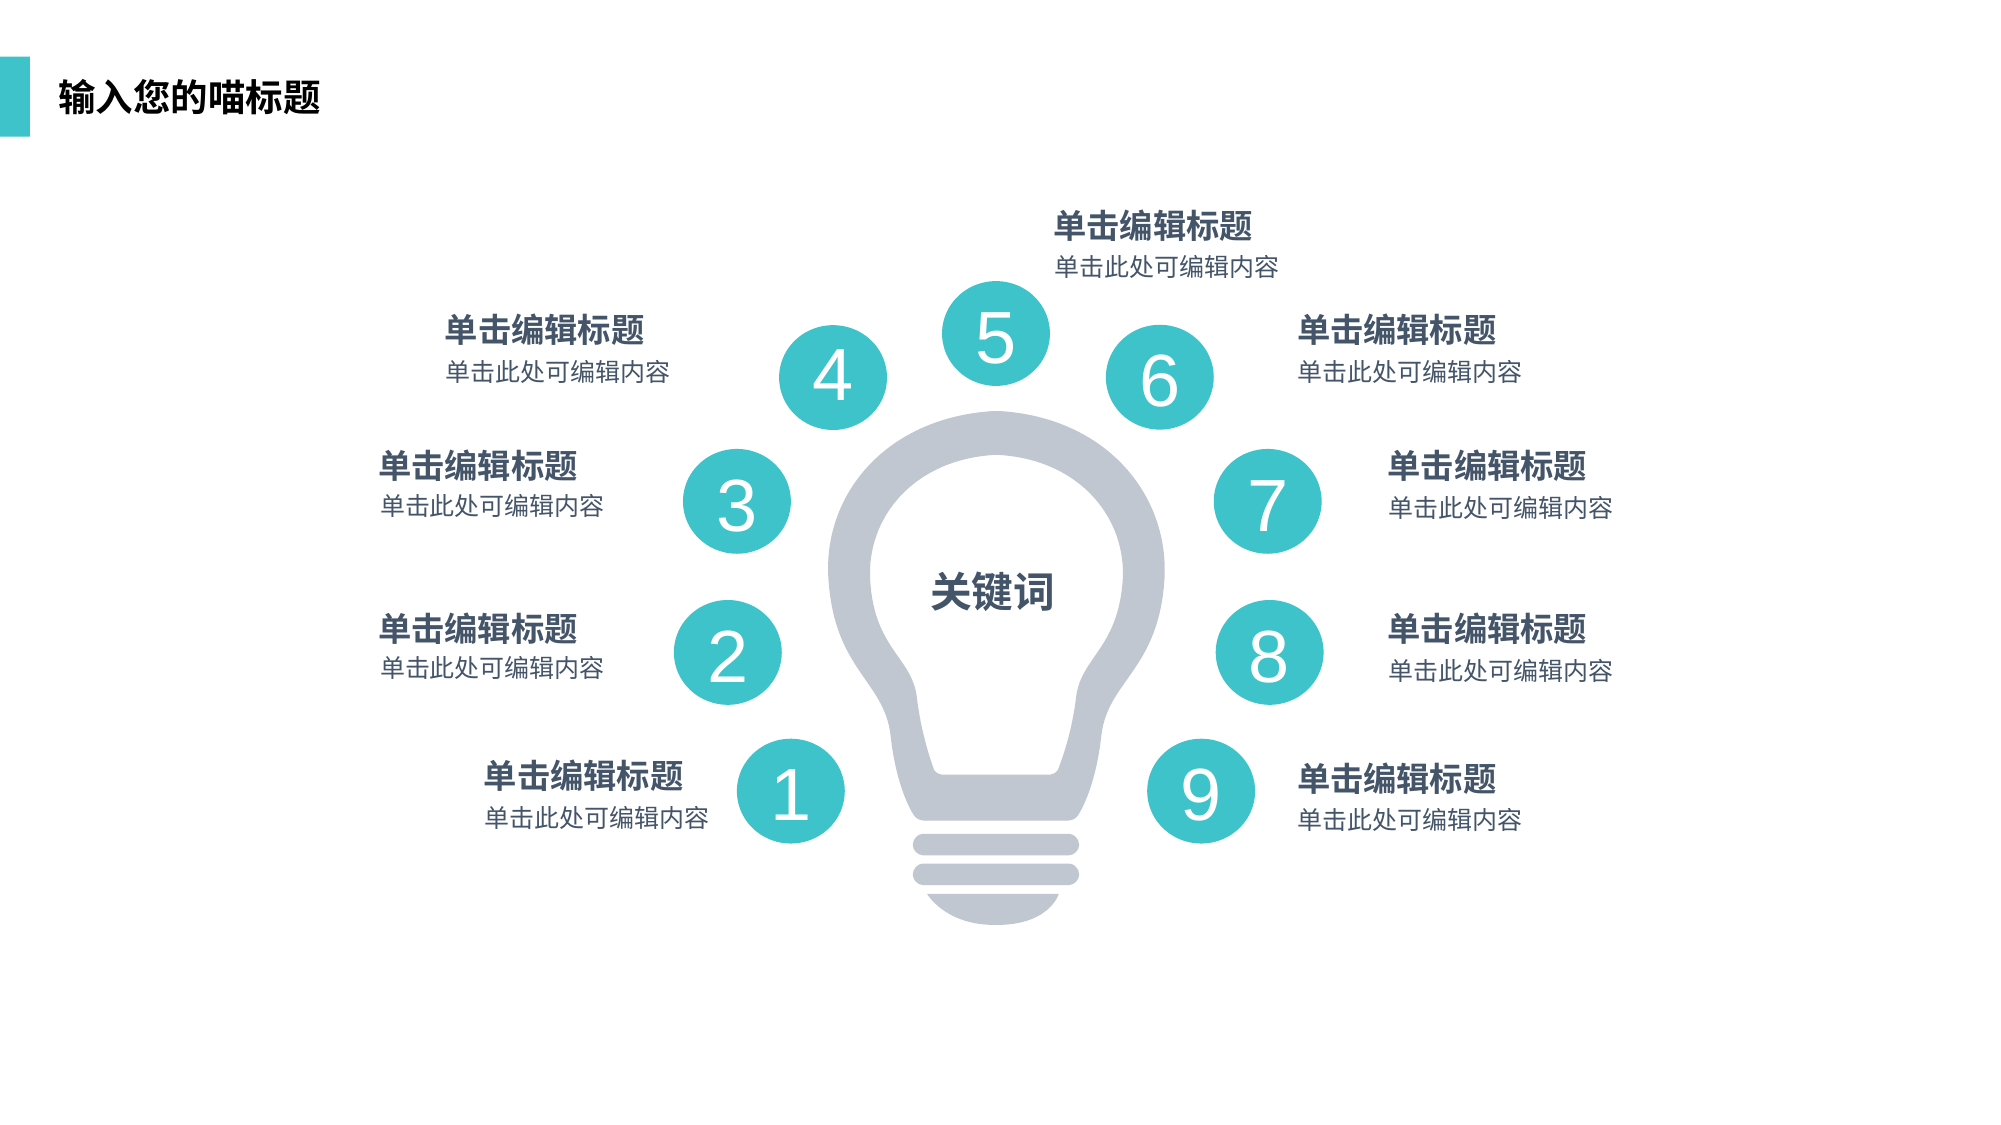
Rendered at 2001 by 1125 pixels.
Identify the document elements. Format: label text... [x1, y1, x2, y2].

text_box 单击编辑标题 [378, 445, 699, 486]
text_box 7 [1212, 447, 1323, 555]
text_box 单击编辑标题 [378, 608, 699, 649]
text_box 关键词 [879, 565, 1106, 616]
text_box 单击此处可编辑内容 [1054, 251, 1438, 282]
text_box 单击此处可编辑内容 [484, 802, 868, 833]
text_box 5 [941, 280, 1051, 387]
text_box 8 [1214, 598, 1325, 706]
text_box 单击编辑标题 [1297, 757, 1618, 798]
text_box 单击此处可编辑内容 [380, 652, 763, 683]
text_box 单击编辑标题 [1387, 608, 1708, 649]
text_box 3 [683, 447, 792, 555]
text_box 单击此处可编辑内容 [1388, 492, 1772, 523]
text_box 单击此处可编辑内容 [1297, 356, 1681, 387]
text_box 1 [736, 737, 846, 802]
text_box [912, 833, 1080, 856]
text_box [927, 893, 1059, 925]
text_box [912, 863, 1080, 886]
text_box 单击此处可编辑内容 [380, 490, 763, 521]
text_box 单击编辑标题 [483, 755, 805, 796]
text_box 单击编辑标题 [1387, 445, 1708, 486]
text_box 输入您的喵标题 [43, 66, 389, 127]
text_box 单击编辑标题 [1053, 204, 1374, 245]
text_box 6 [1104, 323, 1215, 431]
text_box 单击此处可编辑内容 [445, 356, 829, 387]
text_box 单击此处可编辑内容 [1297, 804, 1681, 835]
text_box 单击此处可编辑内容 [1388, 655, 1772, 686]
text_box 2 [672, 598, 783, 706]
text_box 4 [778, 324, 889, 432]
text_box [0, 56, 31, 138]
text_box 单击编辑标题 [444, 309, 766, 350]
text_box 9 [1146, 737, 1257, 845]
text_box 1 [756, 833, 825, 845]
text_box [828, 411, 1165, 821]
text_box 单击编辑标题 [1297, 309, 1618, 350]
